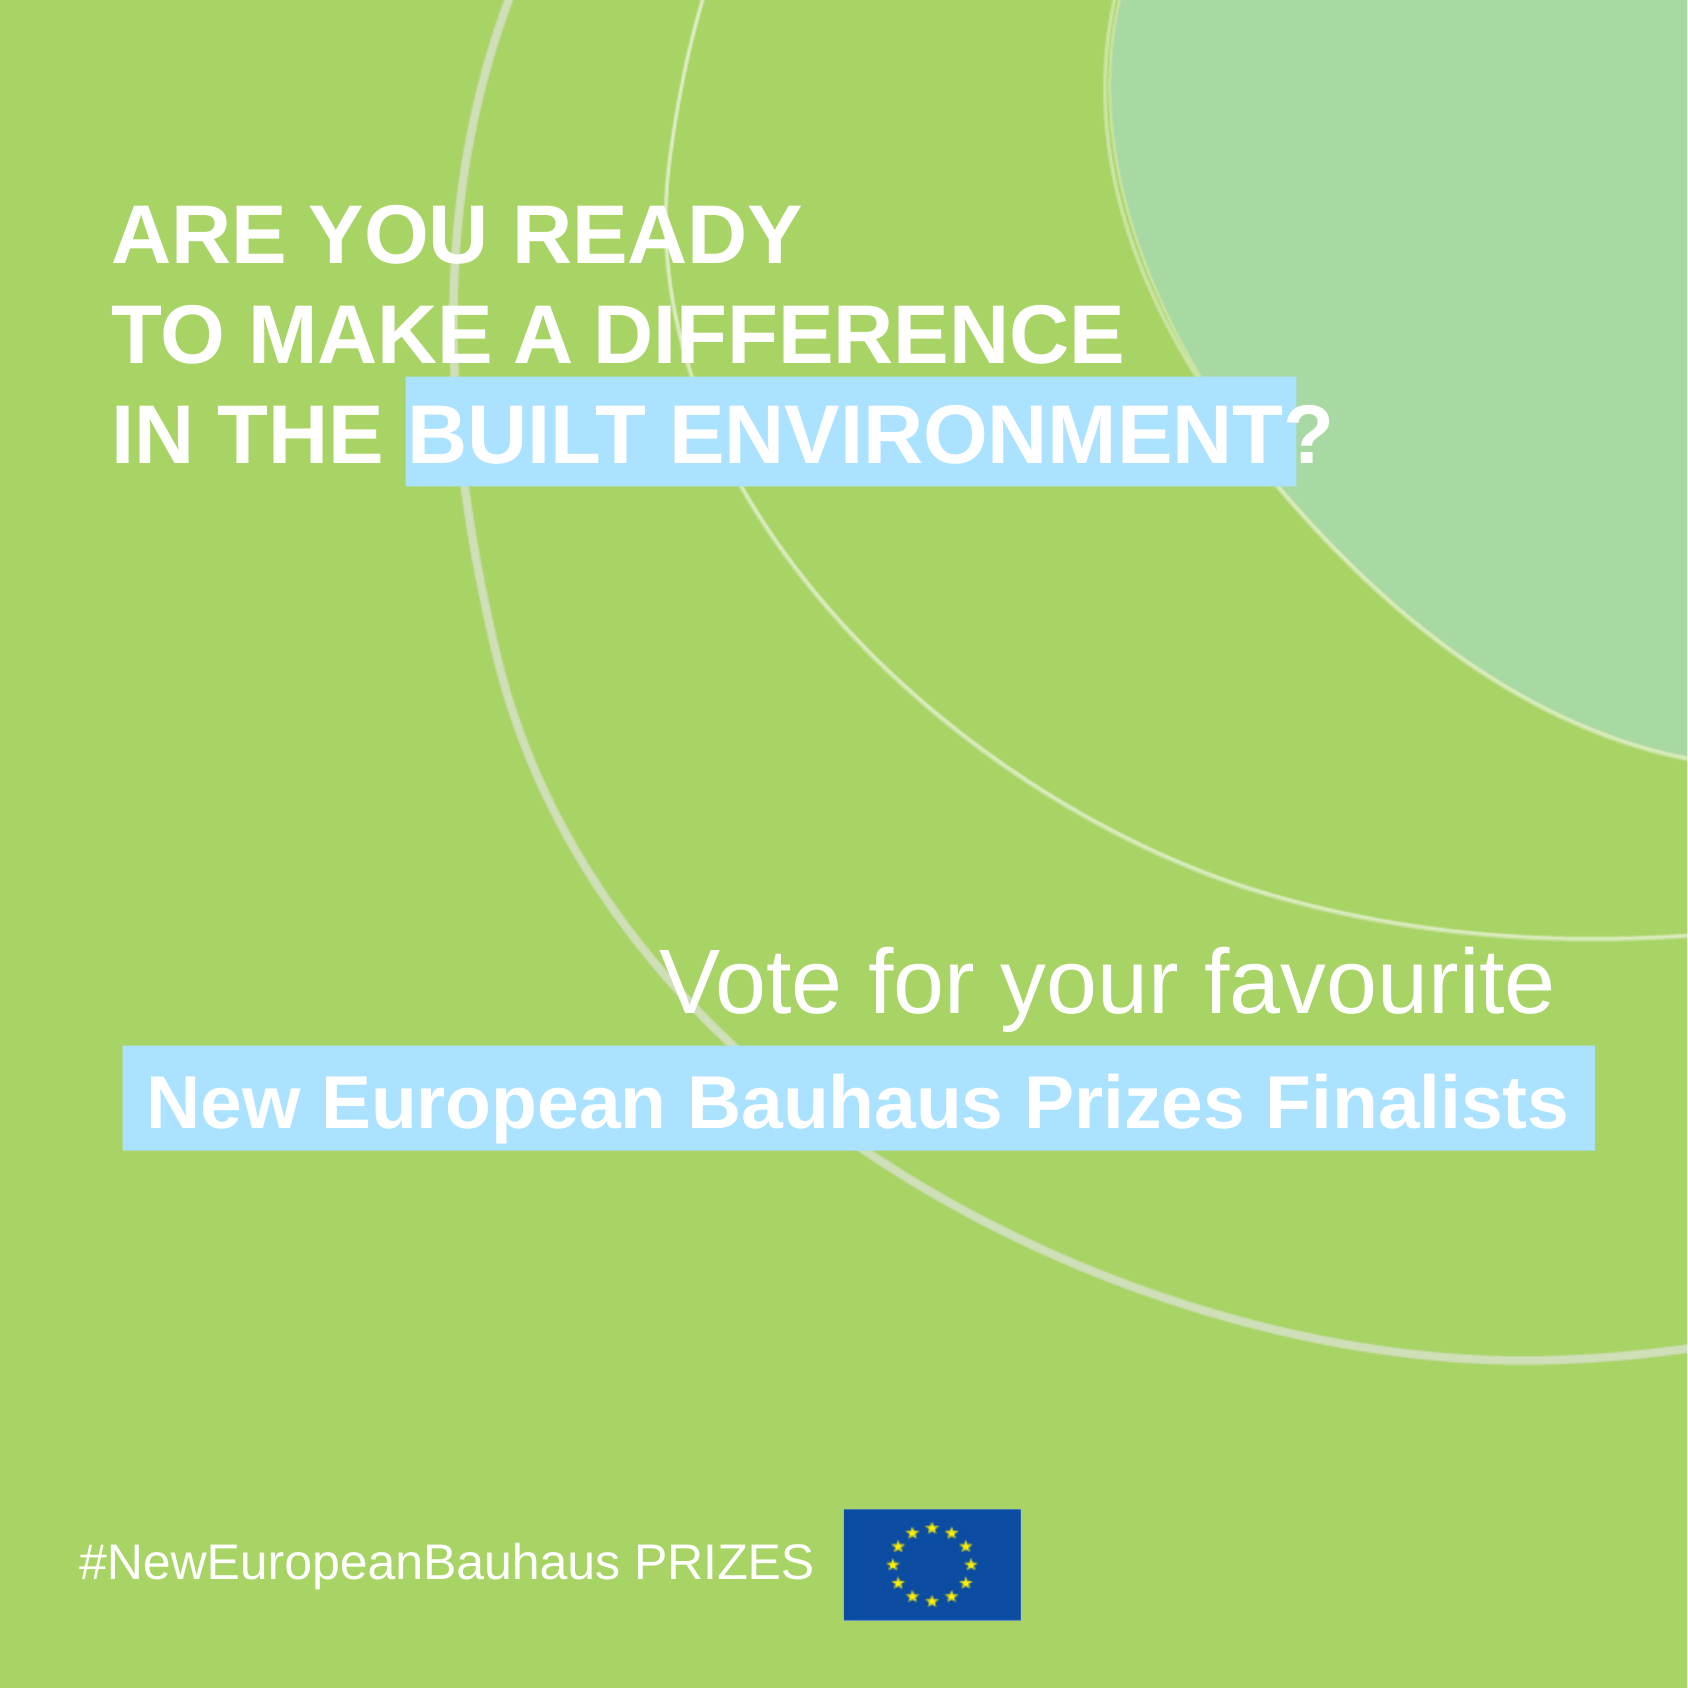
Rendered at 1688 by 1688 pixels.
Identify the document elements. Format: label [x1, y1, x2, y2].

picture [0, 0, 1688, 1688]
text_box [63, 1509, 1056, 1621]
